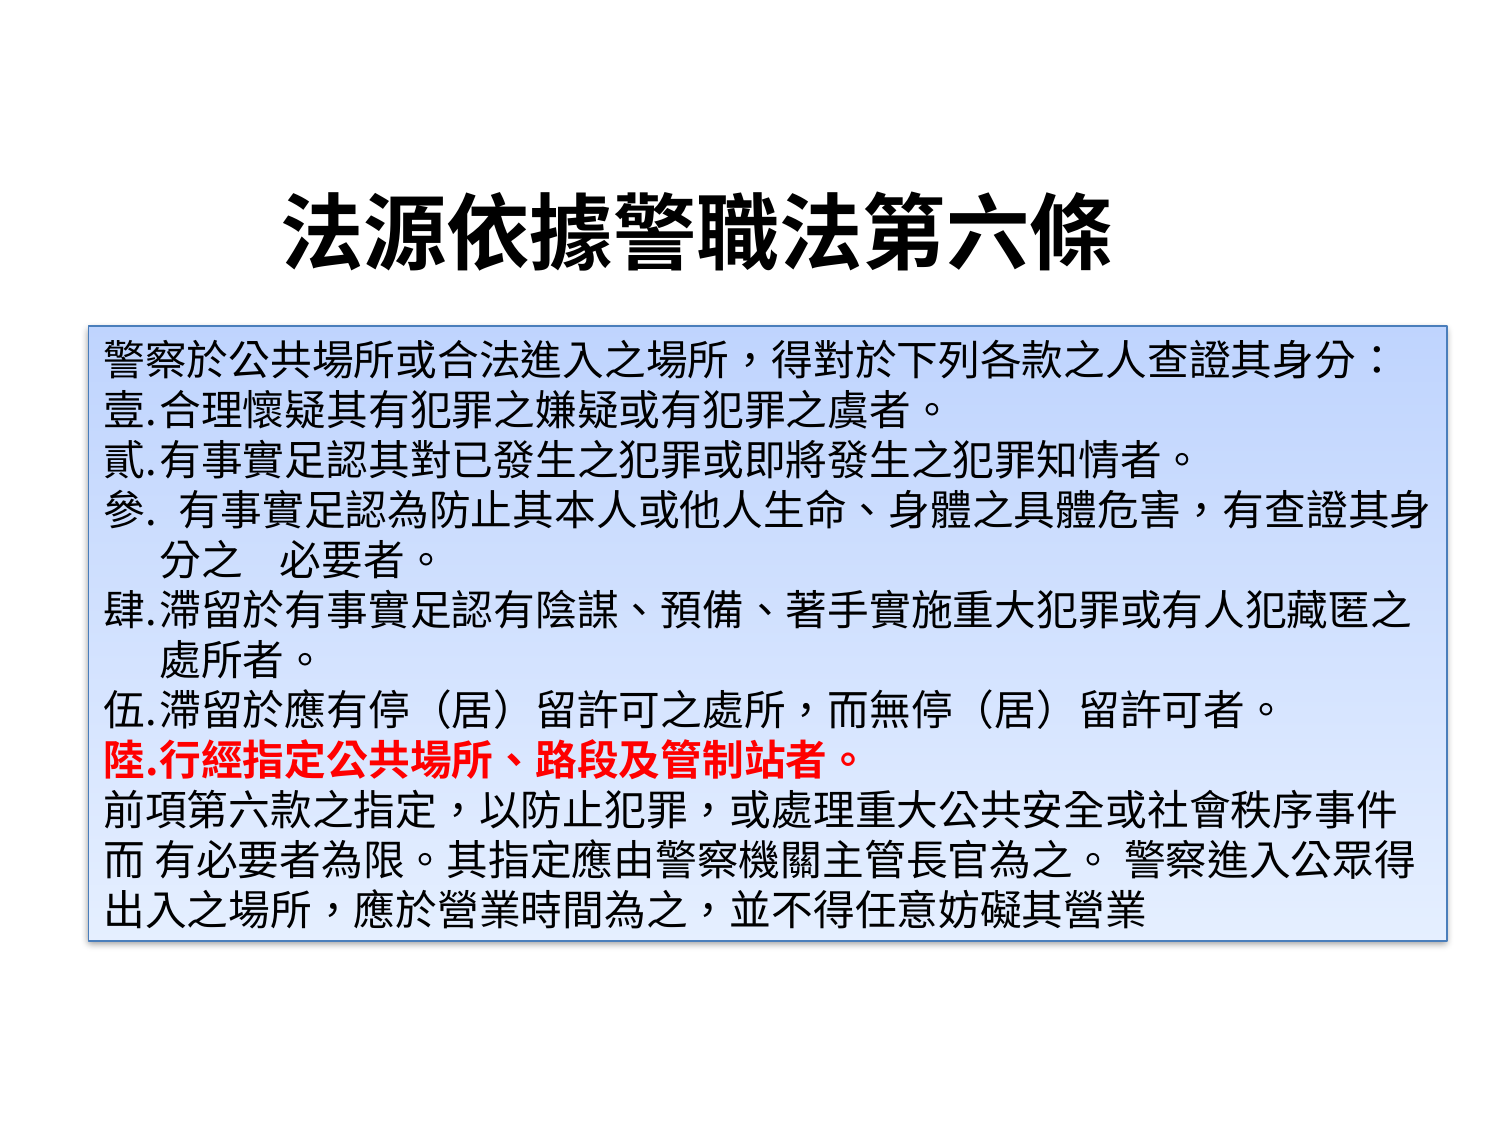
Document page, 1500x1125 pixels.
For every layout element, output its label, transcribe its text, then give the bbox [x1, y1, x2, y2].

text_box 法源依據警職法第六條 [265, 172, 1270, 288]
text_box 警察於公共場所或合法進入之場所，得對於下列各款之人查證其身分： 合理懷疑其有犯罪之嫌疑或有犯罪之虞者。 有事實足認其對已發生之犯罪或即將發生之犯罪知情者。 有事實足認為防止其本人或他人生命、身體之具體危害，有查證其身 分之 必要者。 滯留於有事實足認有陰謀、預備、著手實施重大犯罪或有人犯藏匿之 處所者。 滯留於應有停（居）留許可之處所，而無停（居）留許可者。 行經指定公共場所、路段及管制站者。 前項第六款之指定，以防止犯罪，或處理重大公共安全或社會秩序事件而 有必要者為限。其指定應由警察機關主管長官為之。 警察進入公眾得出入之場所，應於營業時間為之，並不得任意妨礙其營業 [88, 325, 1448, 942]
